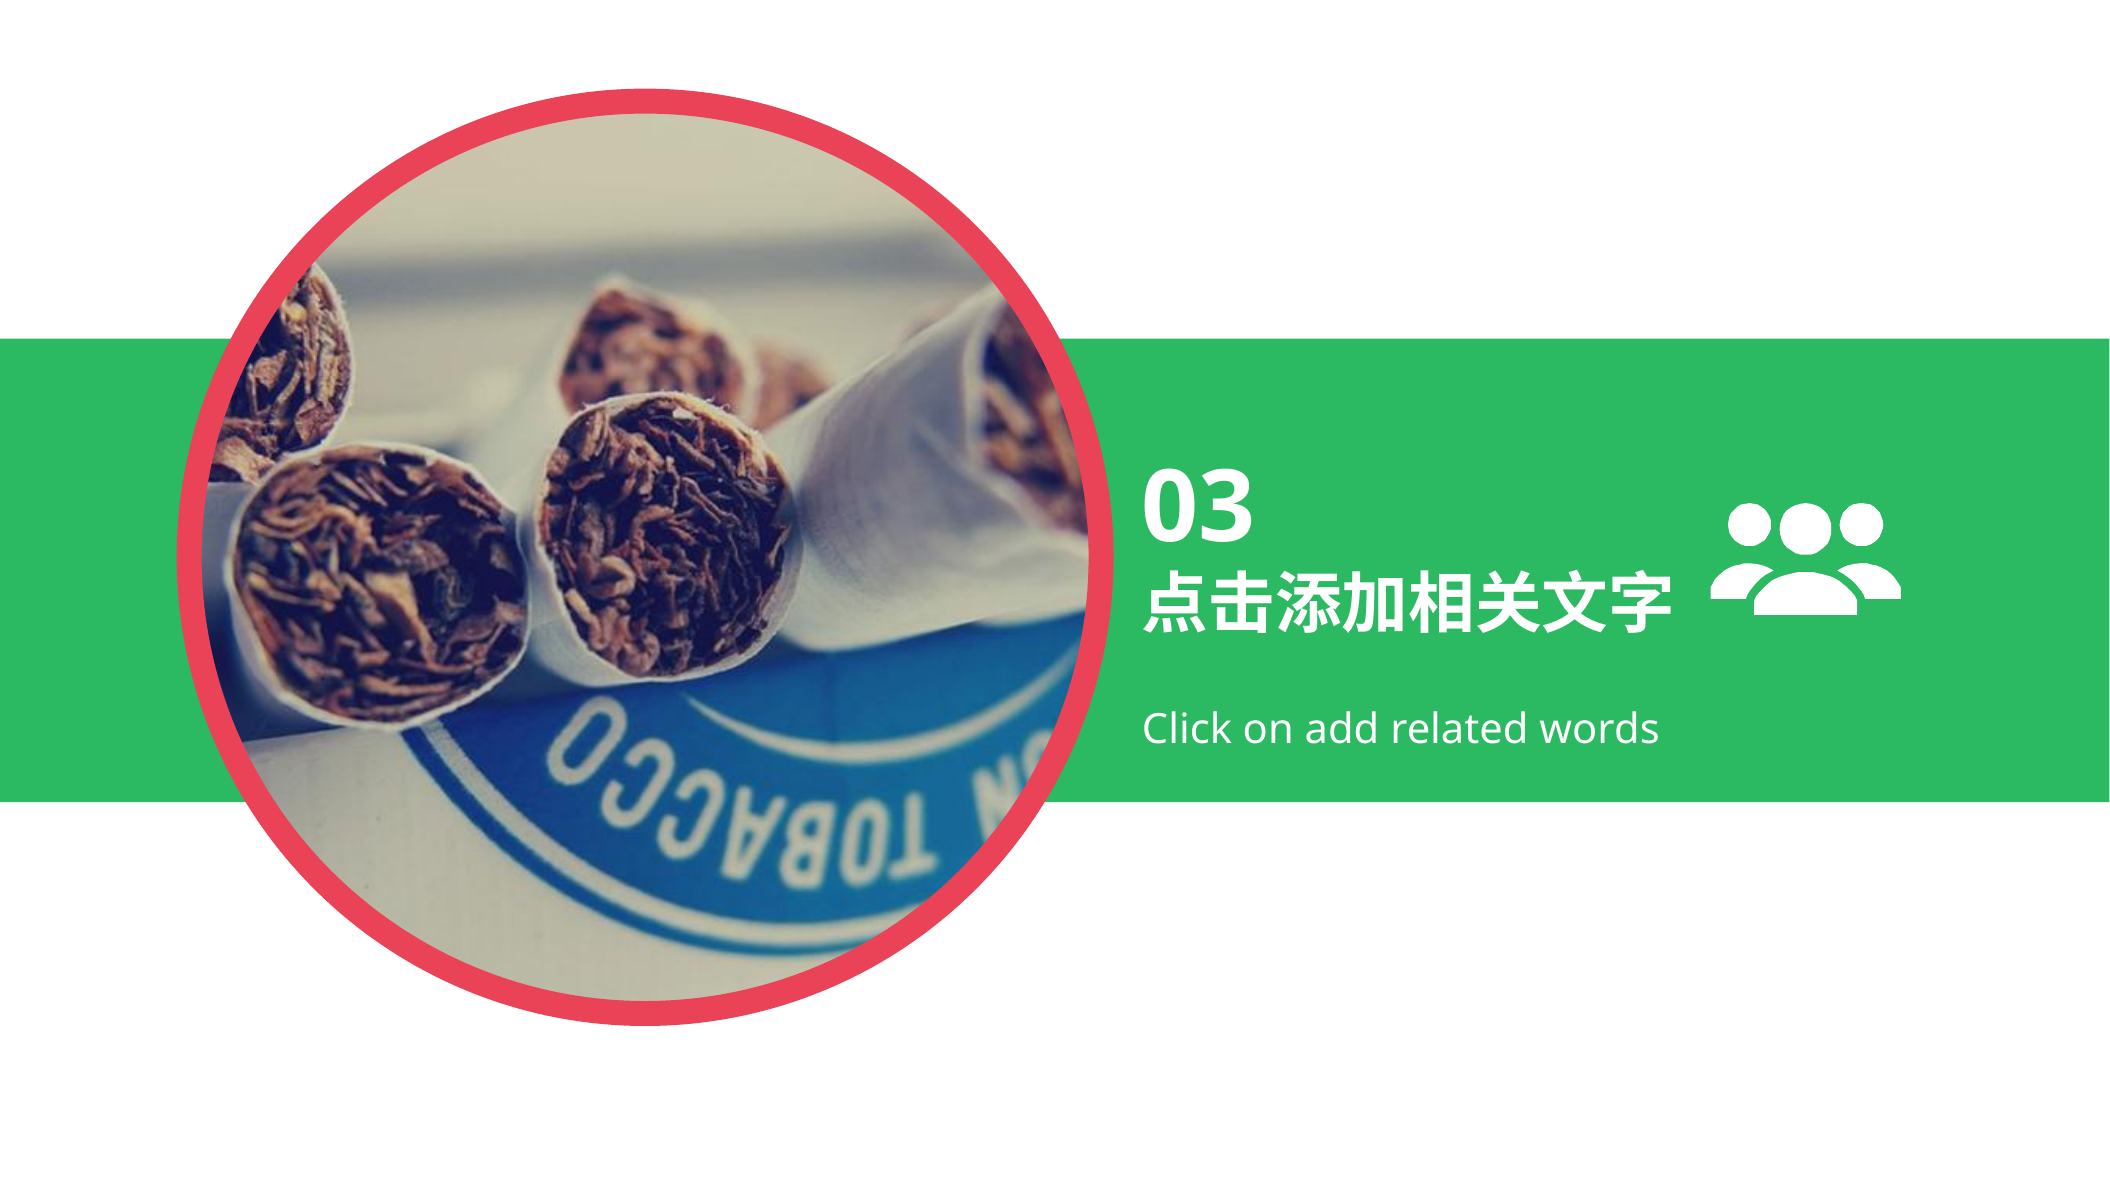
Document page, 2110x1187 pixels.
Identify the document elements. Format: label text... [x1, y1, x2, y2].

text_box [1032, 338, 2110, 803]
text_box 03 [1127, 434, 1315, 553]
text_box [188, 100, 1103, 1015]
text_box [1710, 503, 1901, 615]
text_box Click on add related words [1127, 694, 1771, 760]
text_box [0, 338, 259, 803]
text_box 点击添加相关文字 [1126, 553, 1728, 649]
